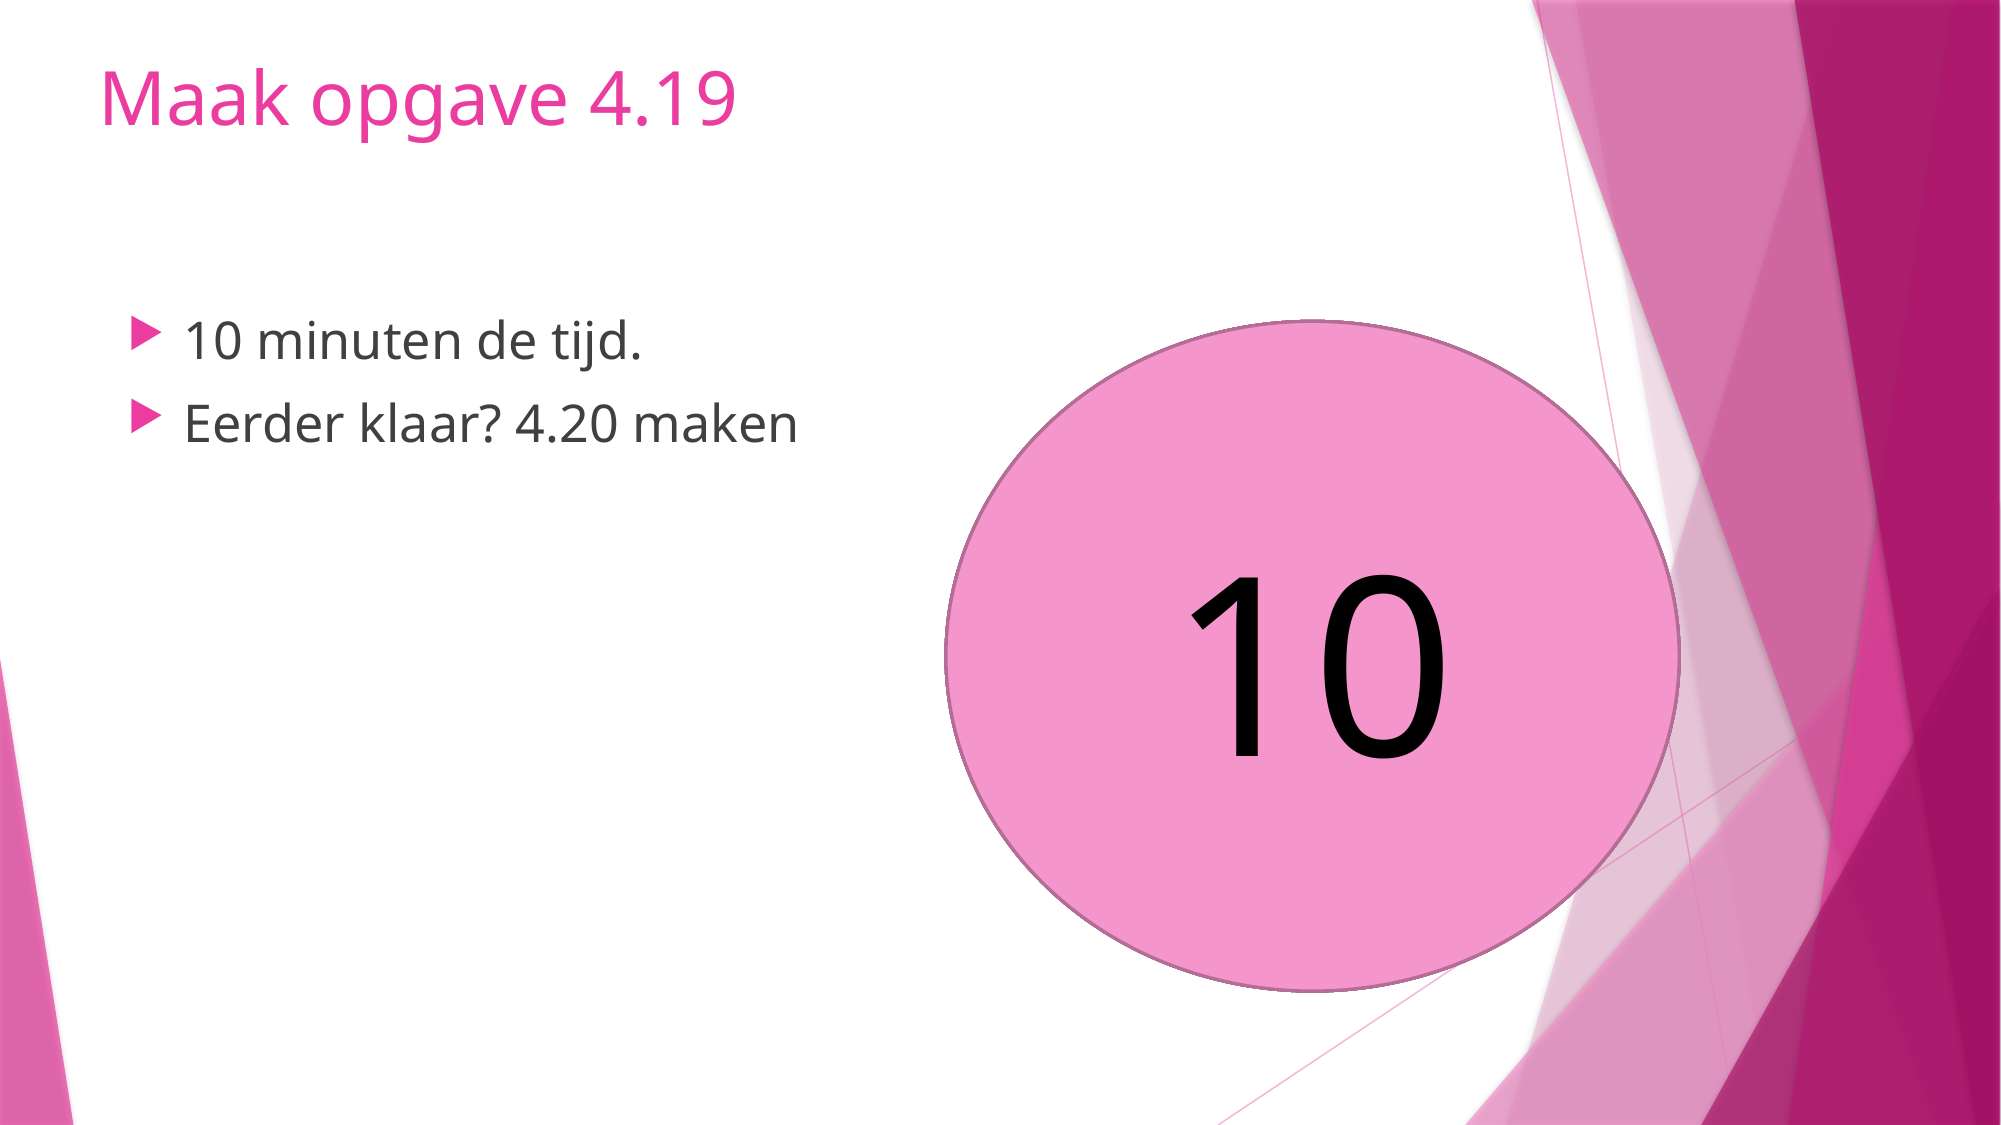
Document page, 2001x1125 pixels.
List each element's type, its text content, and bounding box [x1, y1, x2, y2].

title Maak opgave 4.19 [83, 42, 1494, 260]
text_box 10 [944, 319, 1681, 993]
list 10 minuten de tijd. Eerder klaar? 4.20 maken [112, 299, 896, 992]
